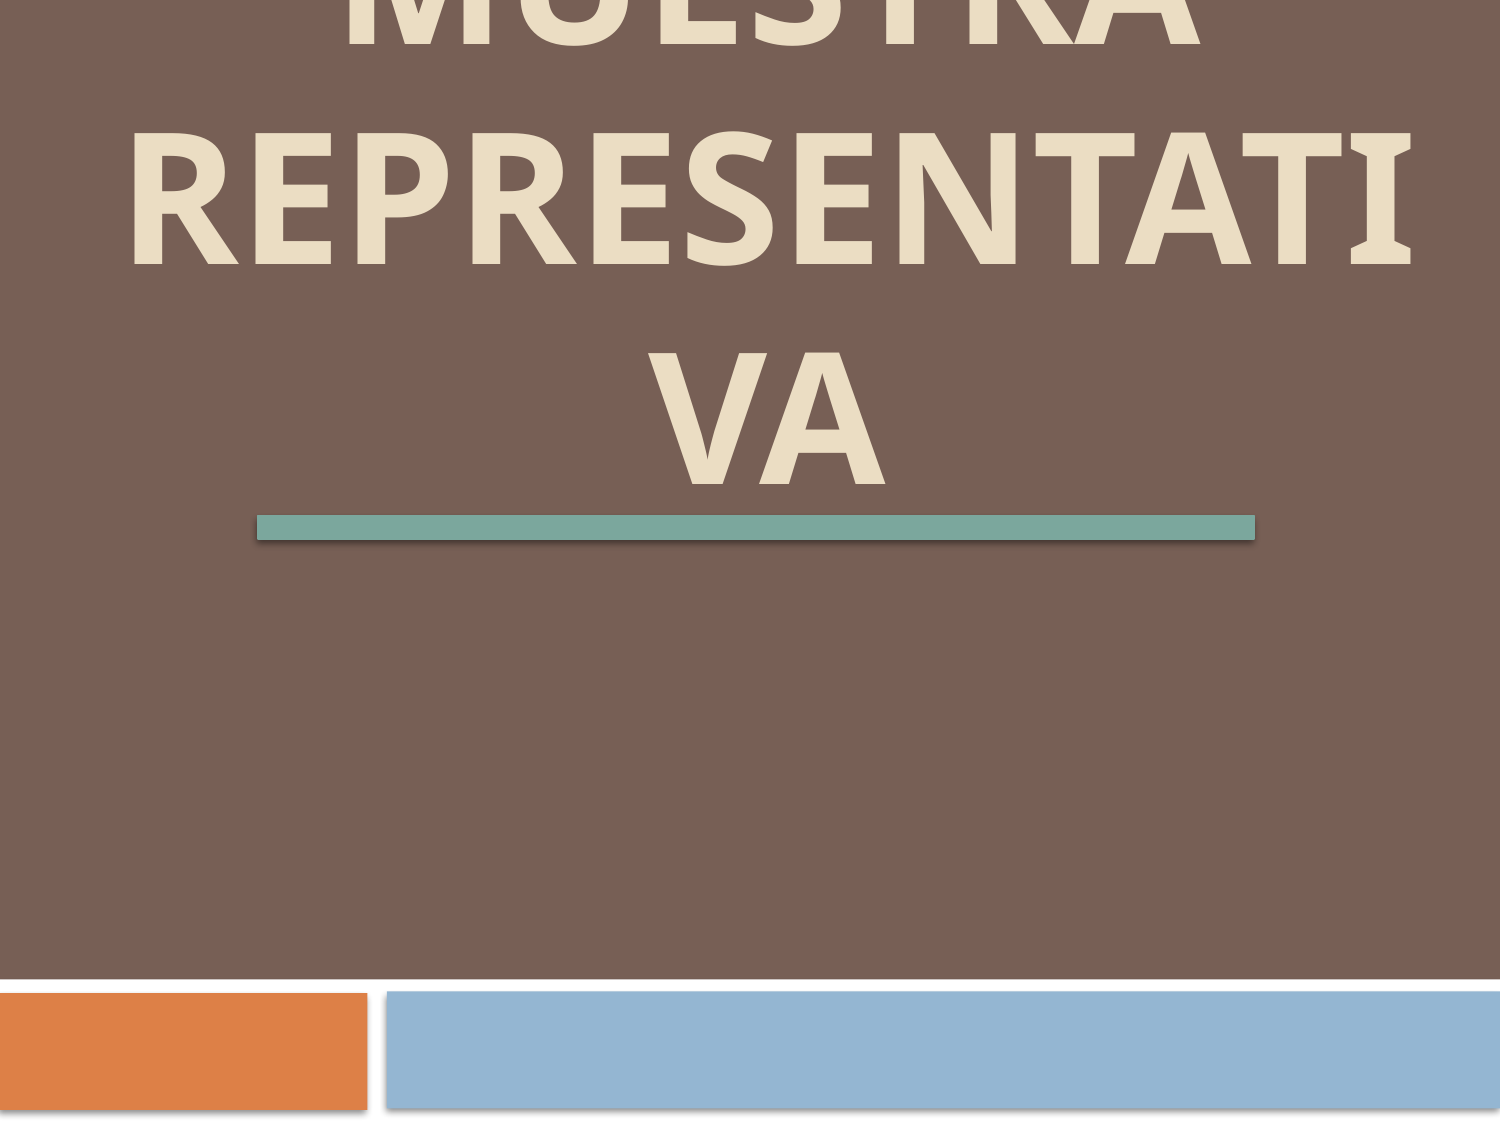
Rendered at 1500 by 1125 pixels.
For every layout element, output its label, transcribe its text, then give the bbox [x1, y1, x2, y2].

title Muestra representativa [82, 328, 1454, 529]
text_box [257, 515, 1255, 540]
